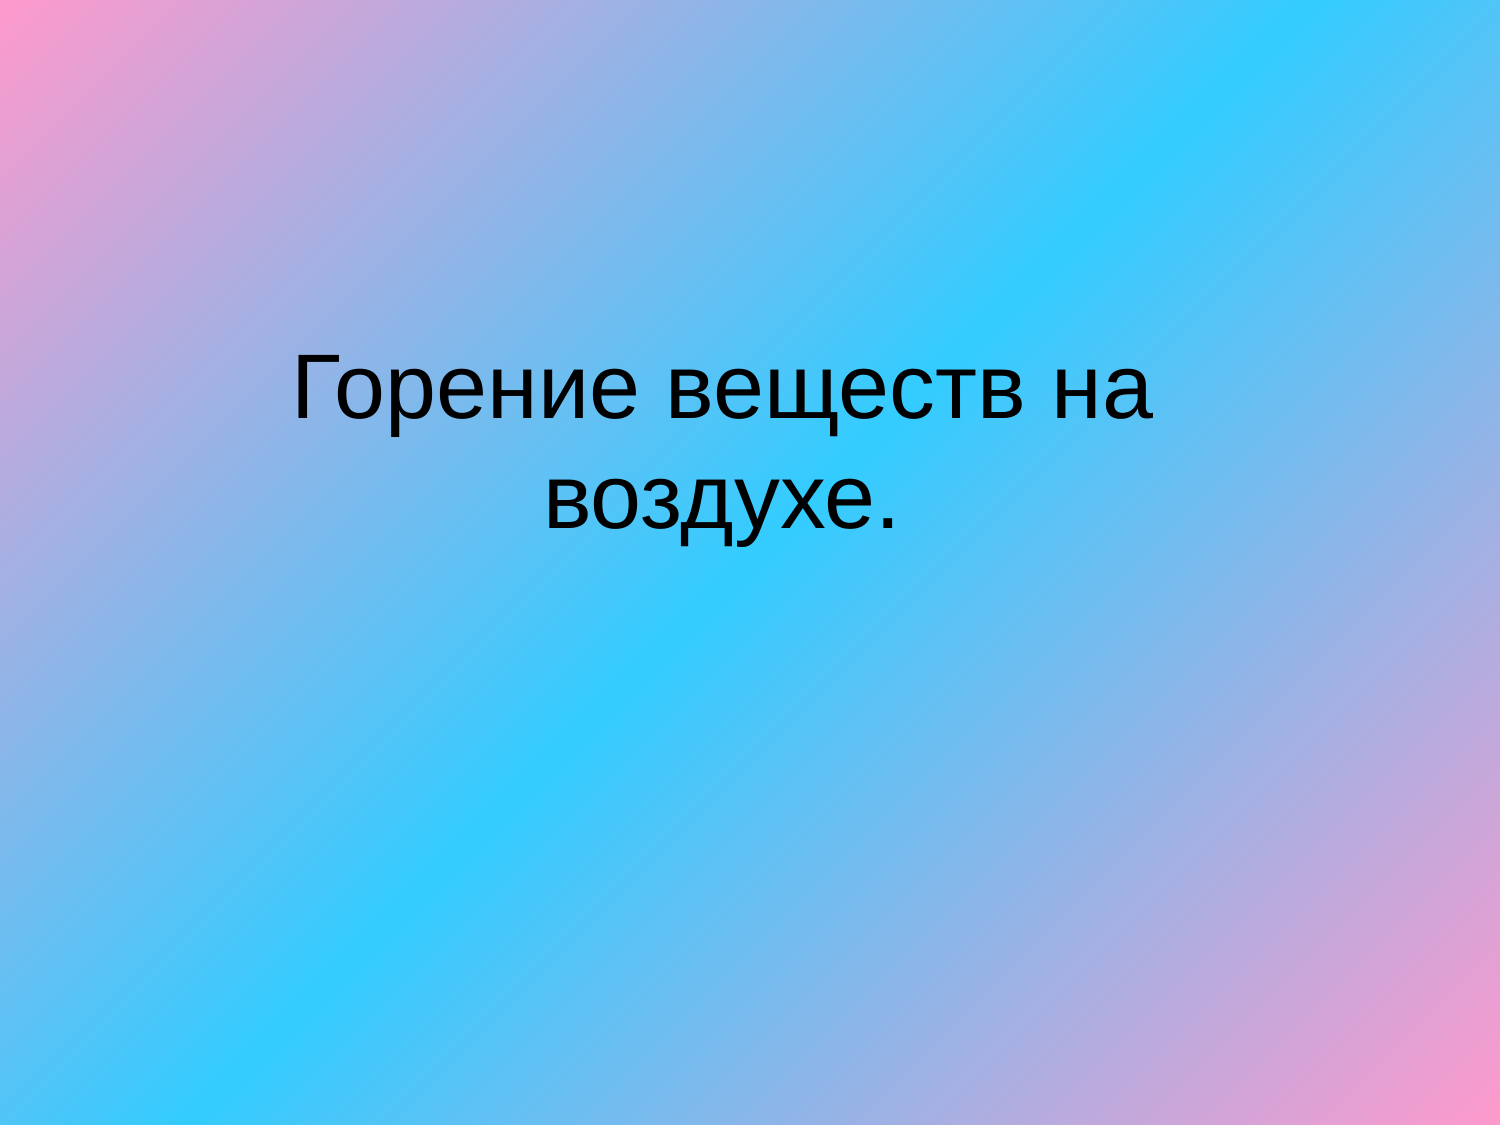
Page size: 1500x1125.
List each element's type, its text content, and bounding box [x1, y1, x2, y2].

title Горение веществ на воздухе. [134, 66, 1312, 808]
